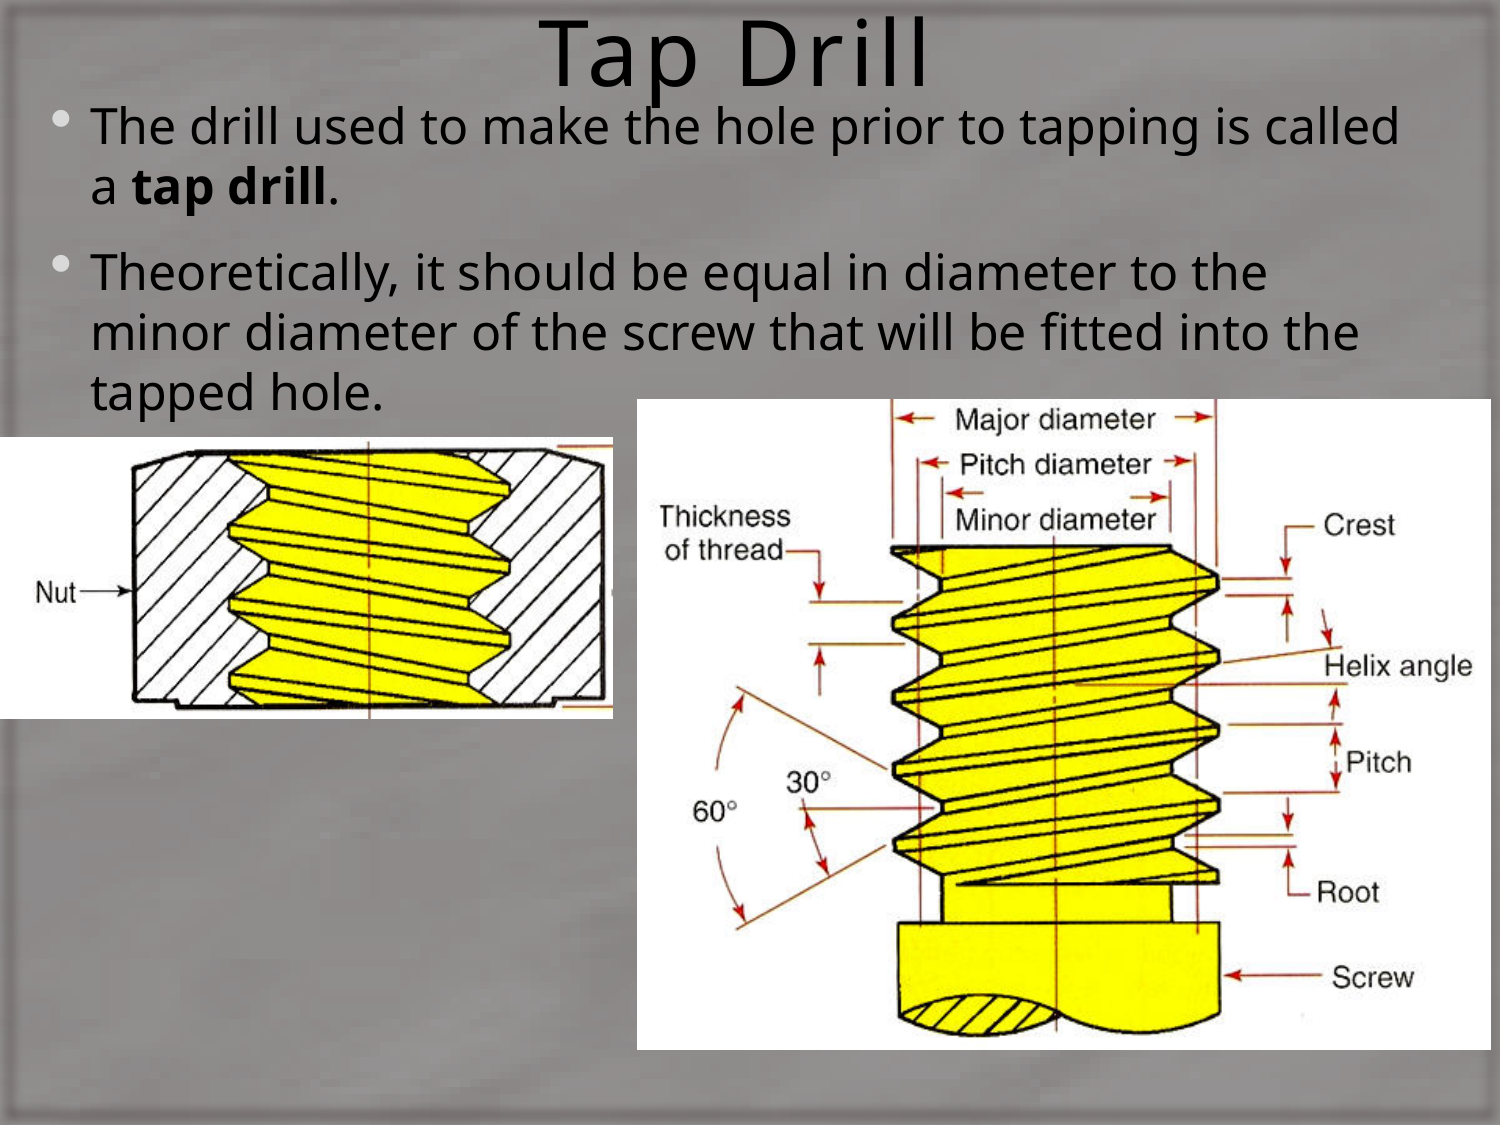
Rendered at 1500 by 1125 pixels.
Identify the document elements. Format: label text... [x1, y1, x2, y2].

list The drill used to make the hole prior to tapping is called a tap drill. Theoretically, it should be equal in diameter to the minor diameter of the screw that will be fitted into the tapped hole. [37, 87, 1438, 738]
picture [0, 437, 613, 719]
title Tap Drill [52, 0, 1448, 175]
picture [637, 399, 1491, 1051]
